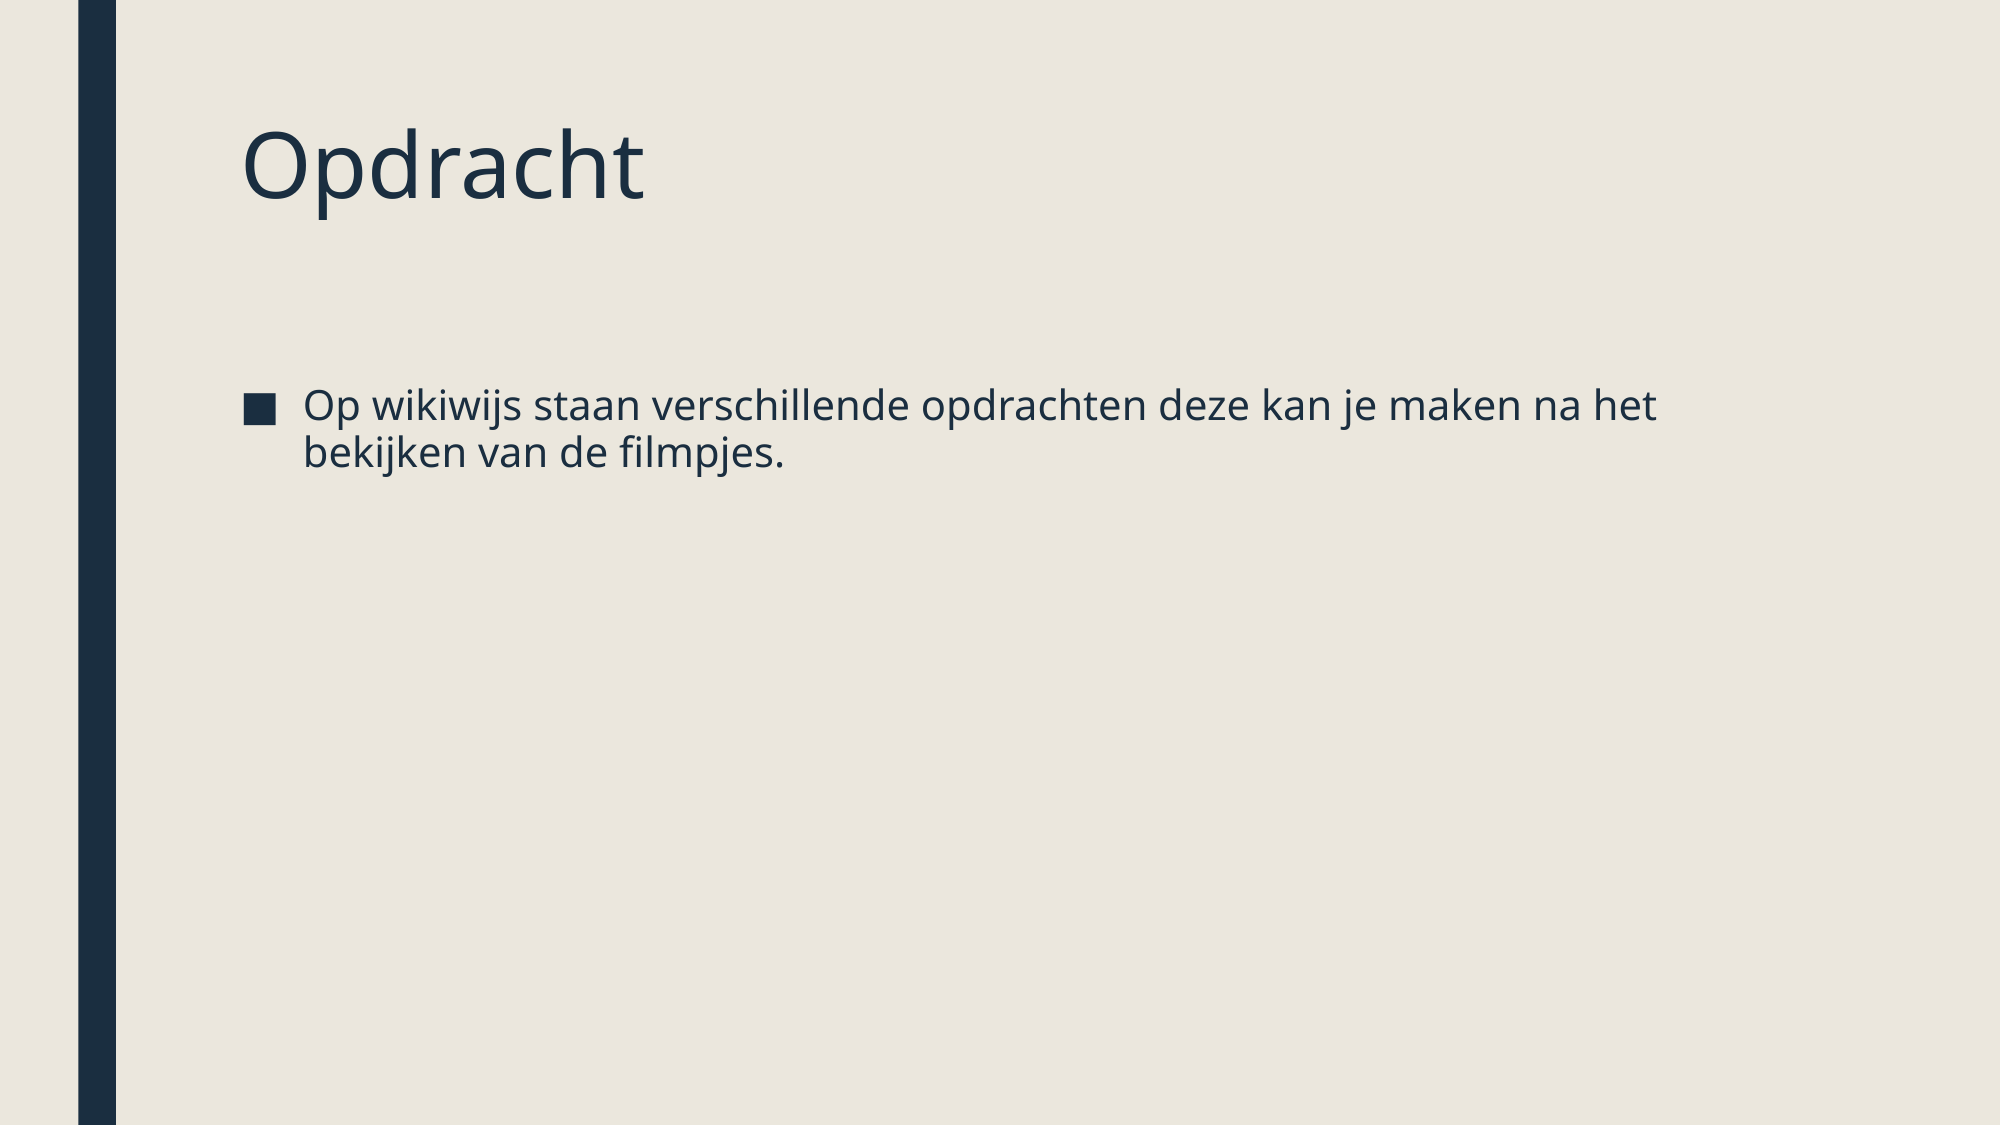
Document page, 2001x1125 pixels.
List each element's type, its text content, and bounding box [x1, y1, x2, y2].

list Op wikiwijs staan verschillende opdrachten deze kan je maken na het bekijken van de filmpjes. [225, 375, 1800, 963]
title Opdracht [225, 112, 1800, 357]
